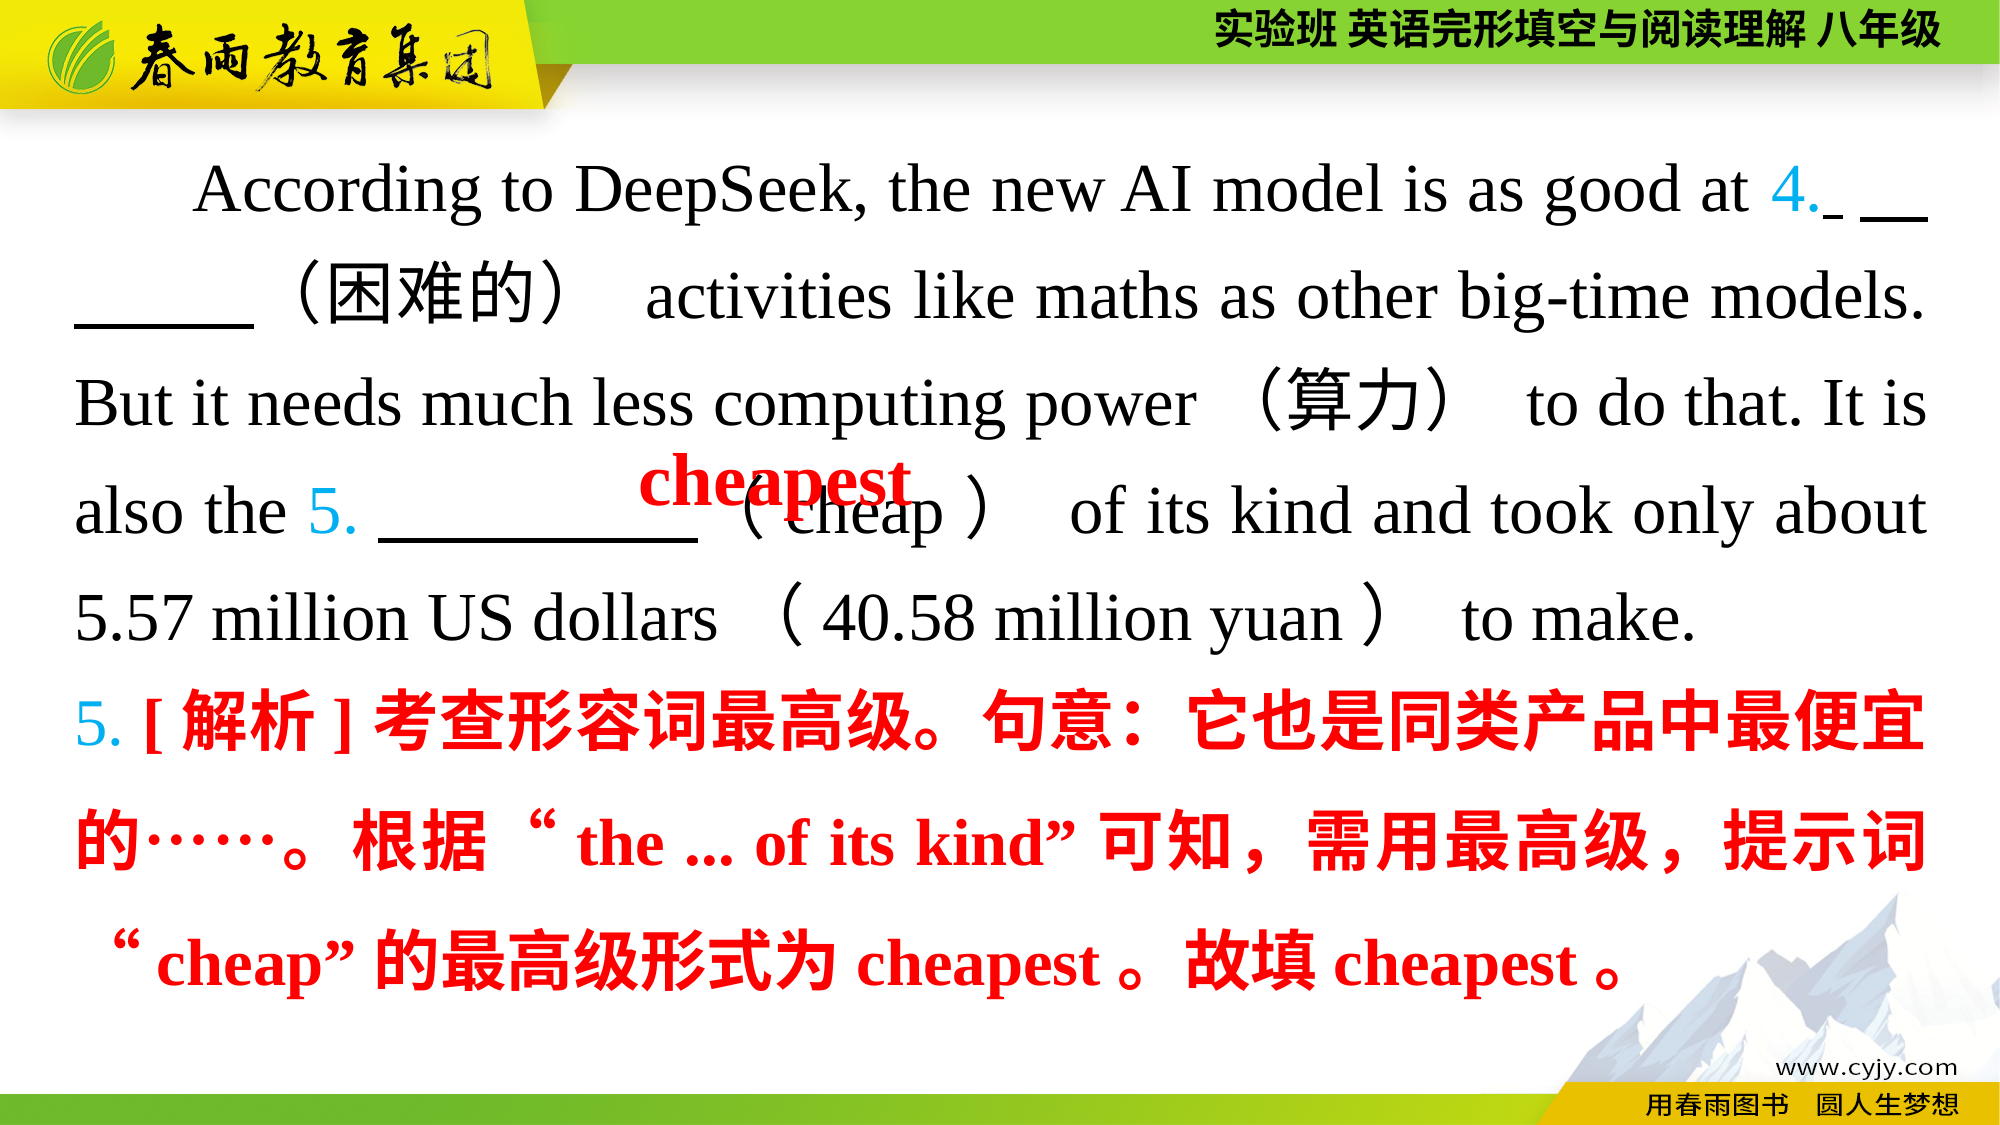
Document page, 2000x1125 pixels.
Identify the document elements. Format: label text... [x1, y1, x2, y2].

text_box cheapest [623, 423, 929, 529]
picture [0, 0, 2000, 1125]
list According to DeepSeek, the new AI model is as good at 4. ， （困难的） activities like maths as other big-time models. But it needs much less computing power（算力） to do that. It is also the 5. （cheap） of its kind and took only about 5.57 million US dollars（40.58 million yuan） to make. [59, 110, 1944, 631]
text_box 5. [解析]考查形容词最高级。句意：它也是同类产品中最便宜的……。根据“the ... of its kind”可知，需用最高级，提示词“cheap”的最高级形式为cheapest。故填cheapest。 [59, 631, 1944, 1007]
